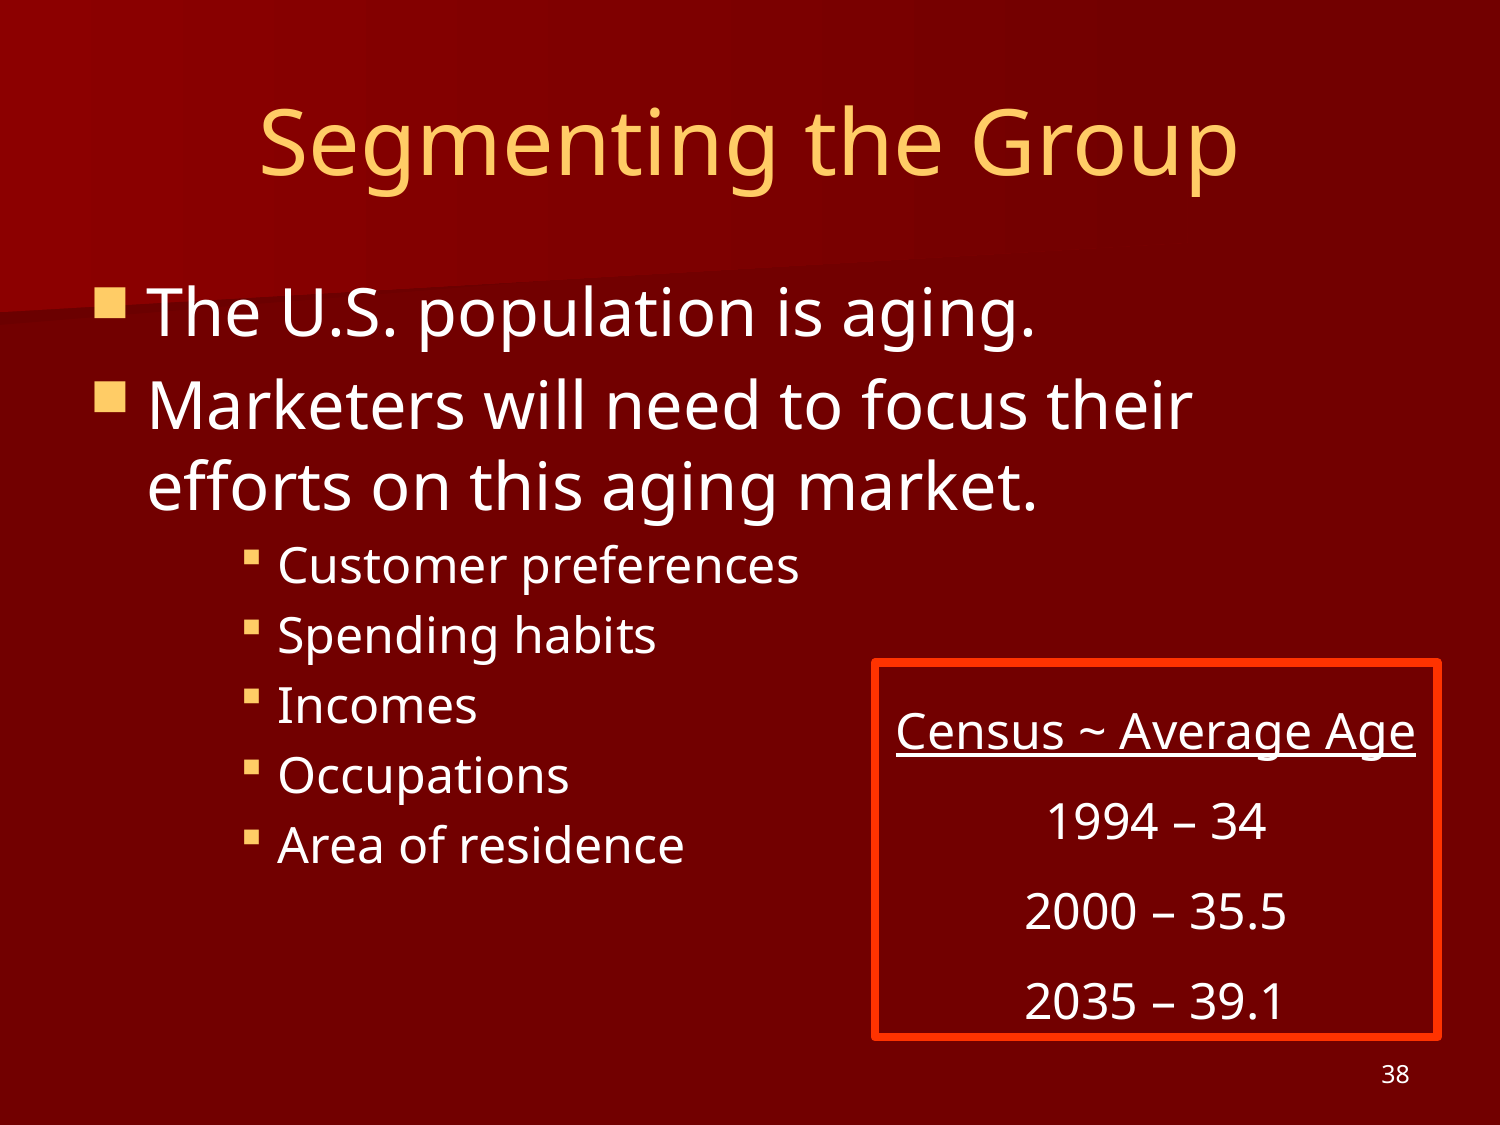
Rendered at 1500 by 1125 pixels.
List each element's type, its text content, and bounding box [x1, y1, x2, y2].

slide_number 38 [1074, 1038, 1426, 1101]
list The U.S. population is aging. Marketers will need to focus their efforts on this aging market. Customer preferences Spending habits Incomes Occupations Area of residence [74, 262, 1426, 1001]
title Segmenting the Group [74, 44, 1426, 233]
text_box Census ~ Average Age 1994 – 34 2000 – 35.5 2035 – 39.1 [875, 662, 1438, 1038]
